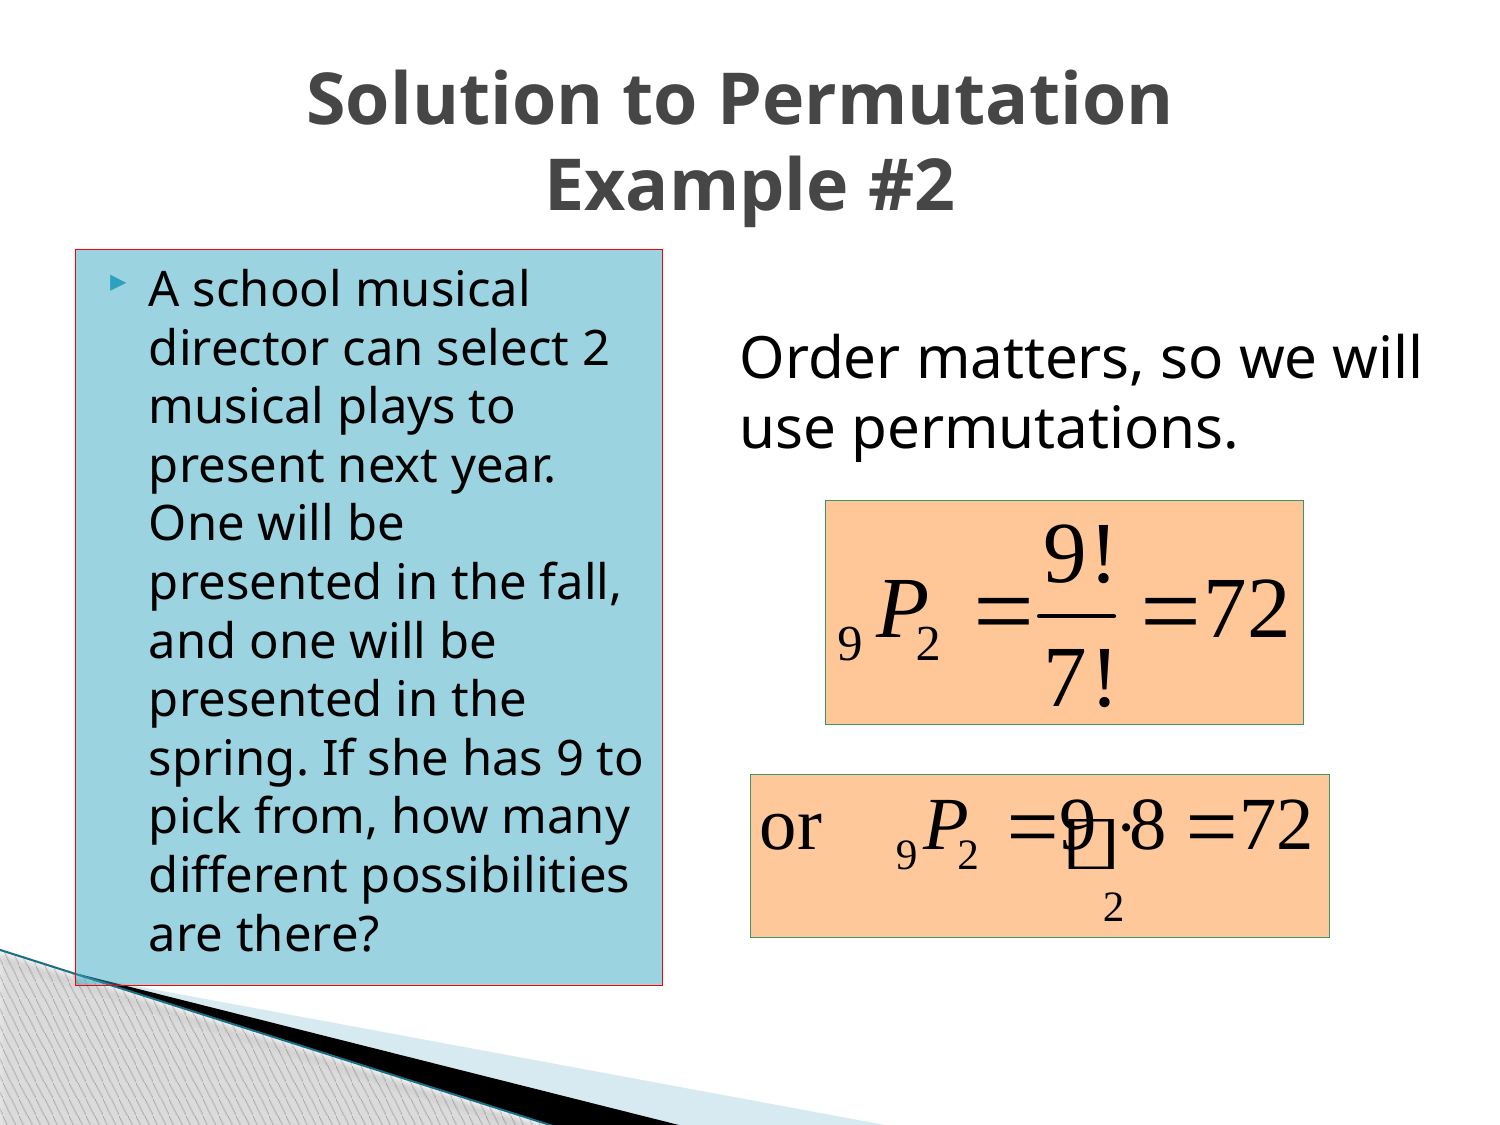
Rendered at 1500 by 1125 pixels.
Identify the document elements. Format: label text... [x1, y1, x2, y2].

text_box Order matters, so we will use permutations. [725, 312, 1450, 468]
title Solution to Permutation Example #2 [75, 45, 1425, 233]
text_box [824, 499, 1305, 726]
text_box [749, 774, 1330, 938]
list A school musical director can select 2 musical plays to present next year. One will be presented in the fall, and one will be presented in the spring. If she has 9 to pick from, how many different possibilities are there? [75, 249, 663, 986]
